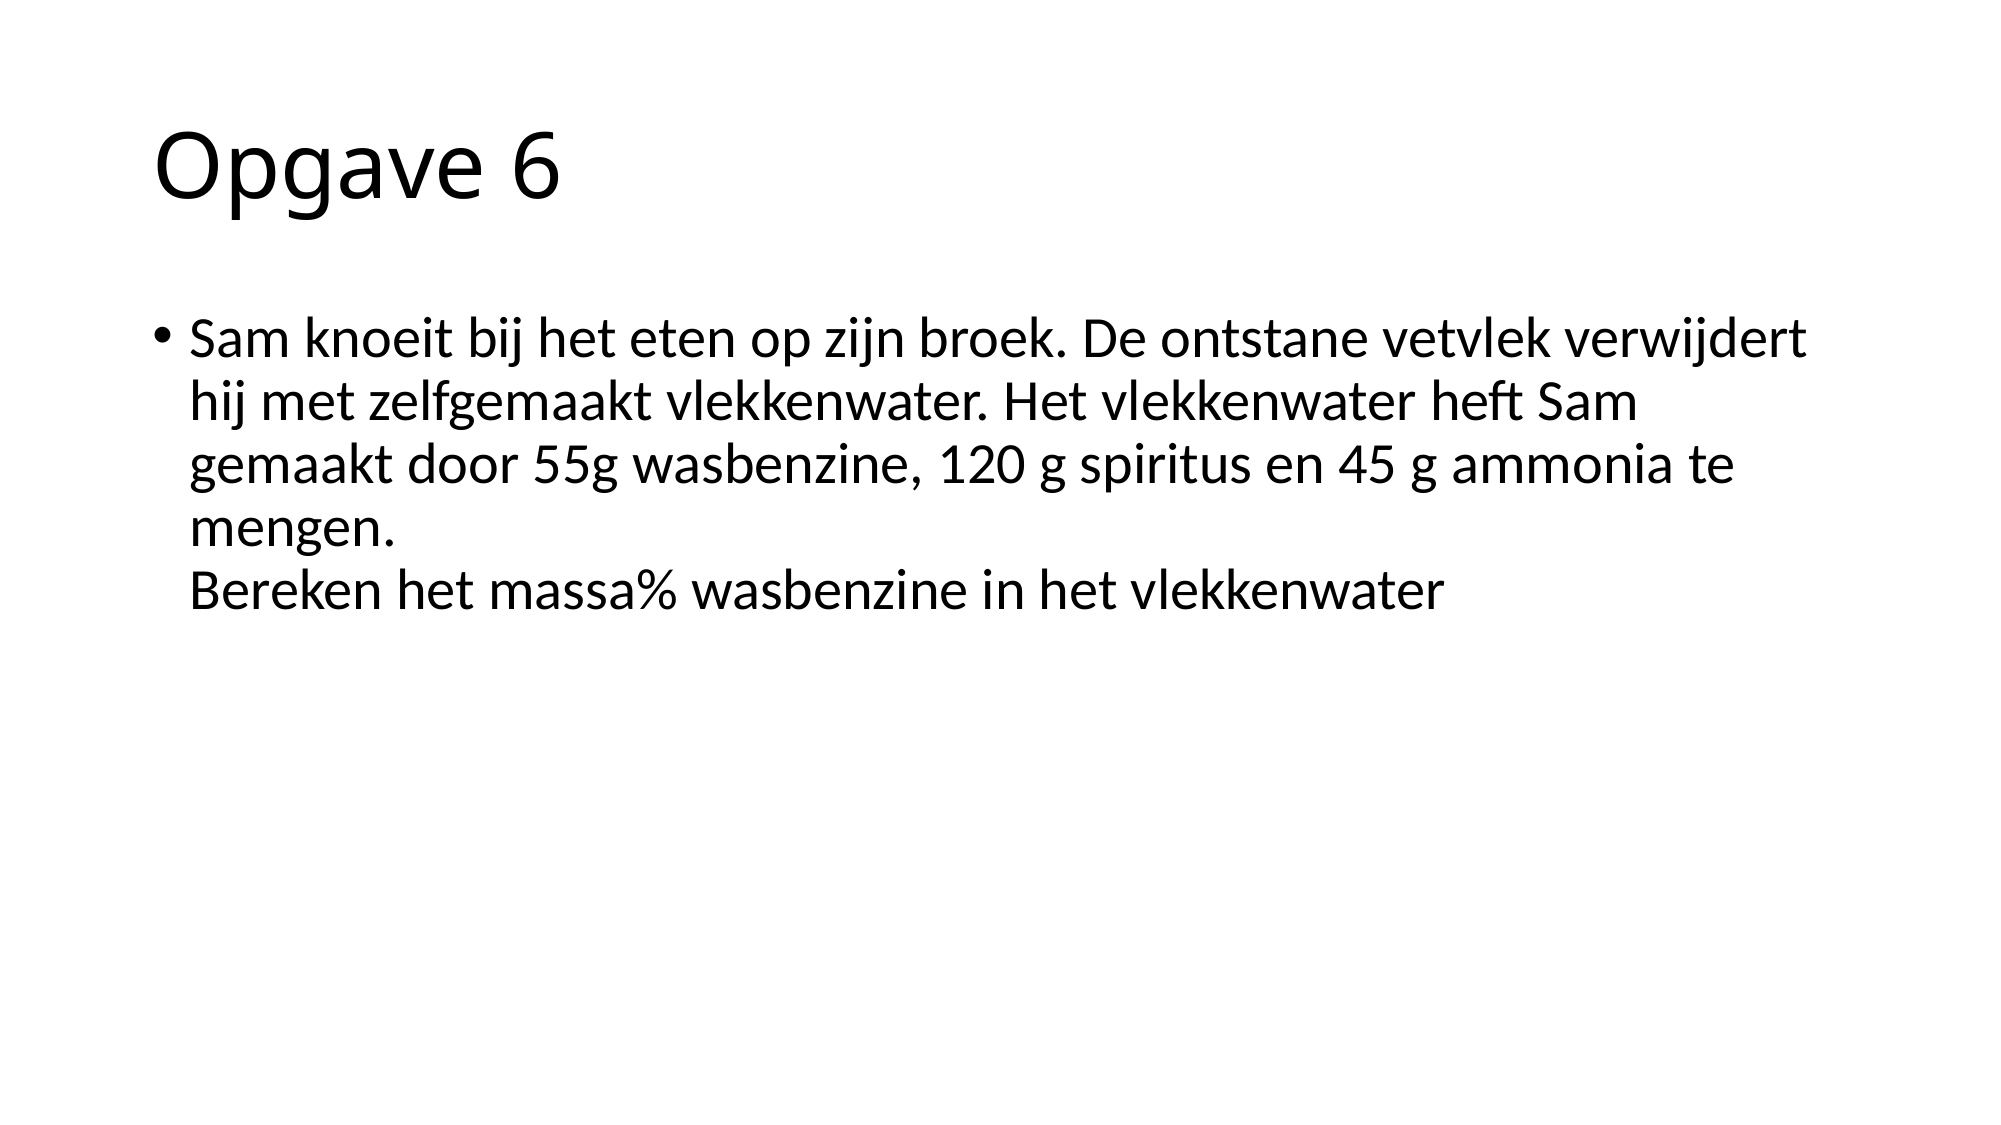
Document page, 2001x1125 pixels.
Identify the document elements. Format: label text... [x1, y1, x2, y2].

list Sam knoeit bij het eten op zijn broek. De ontstane vetvlek verwijdert hij met zelfgemaakt vlekkenwater. Het vlekkenwater heft Sam gemaakt door 55g wasbenzine, 120 g spiritus en 45 g ammonia te mengen. Bereken het massa% wasbenzine in het vlekkenwater [137, 299, 1863, 1014]
title Opgave 6 [137, 59, 1863, 278]
